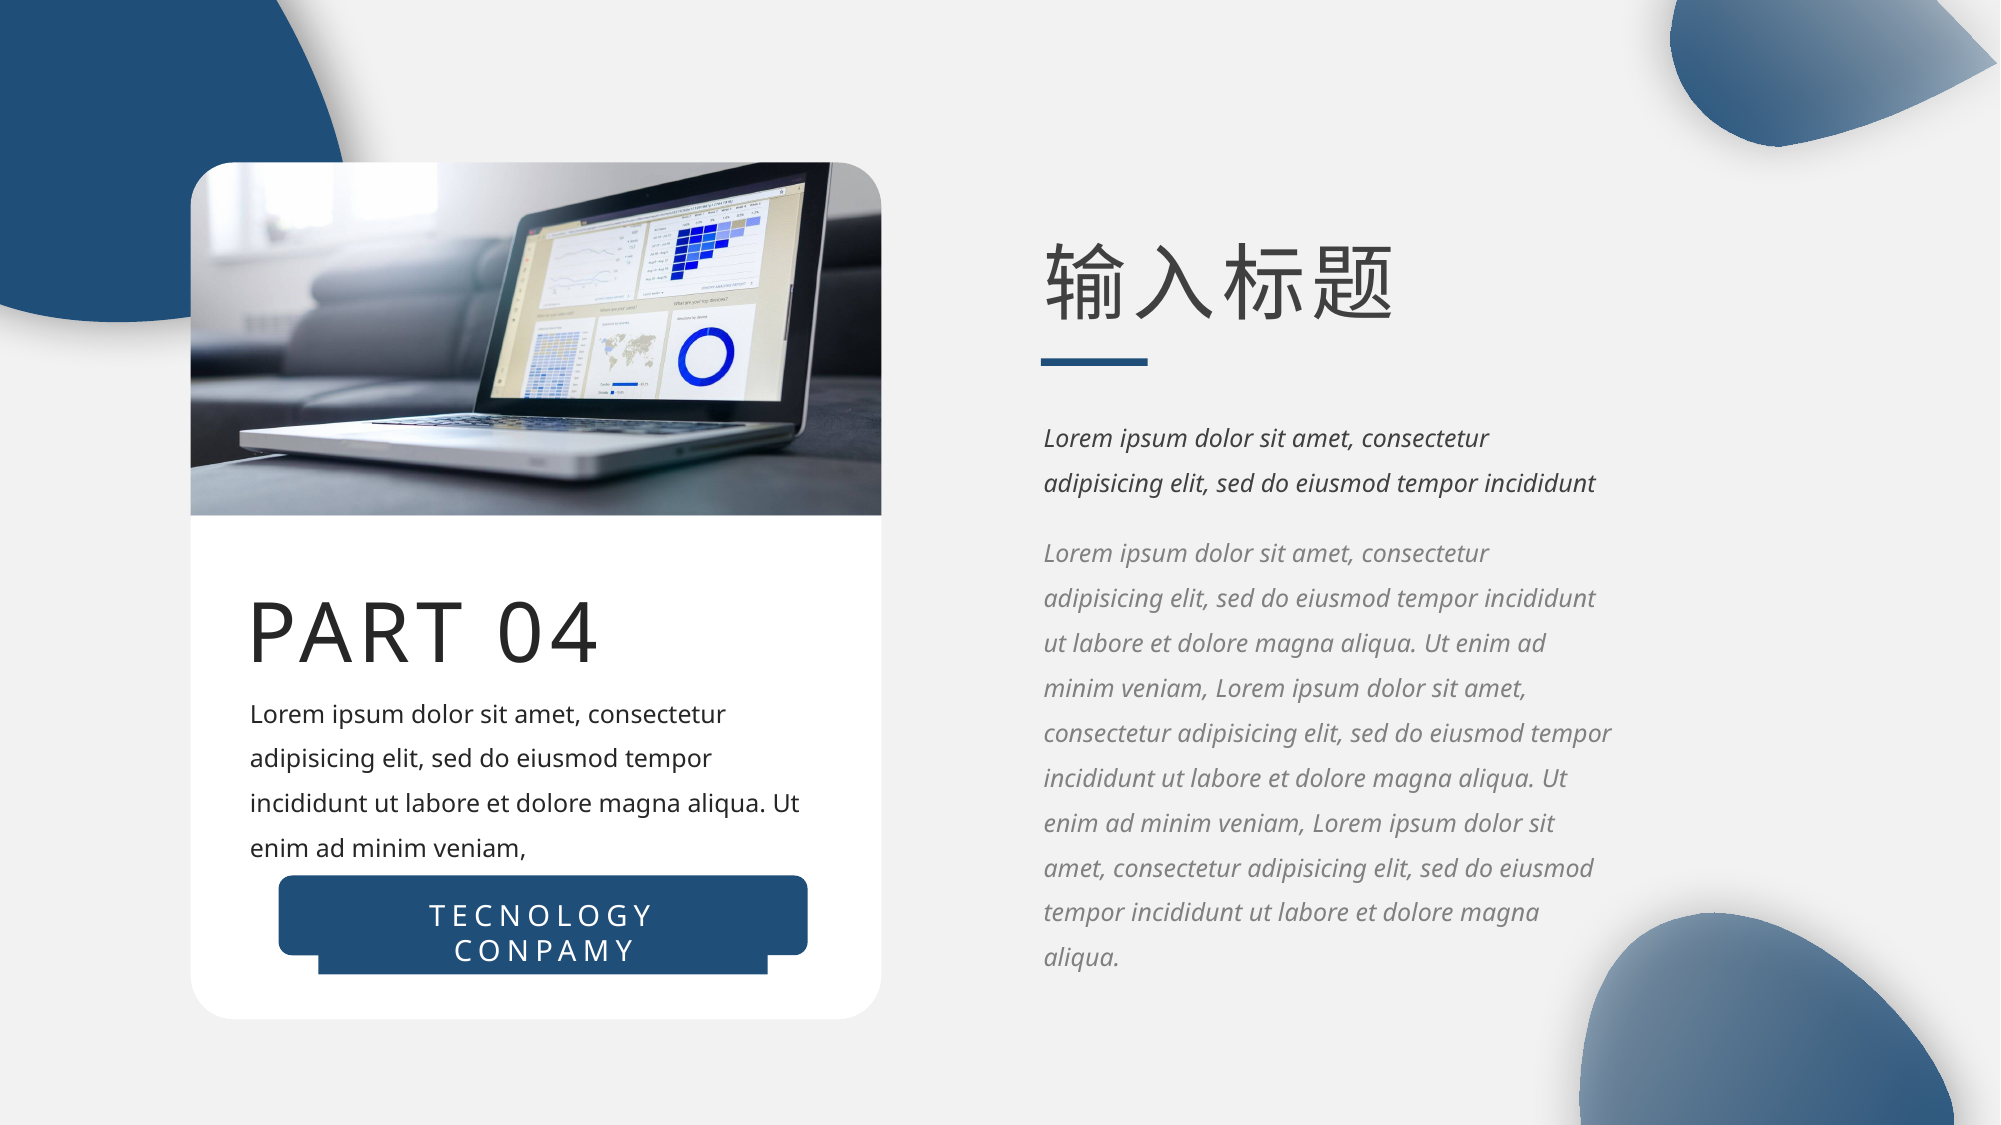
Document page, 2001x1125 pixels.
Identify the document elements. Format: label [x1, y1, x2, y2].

text_box [1578, 911, 1955, 1125]
text_box [190, 162, 882, 1020]
text_box [0, 0, 344, 324]
text_box [1028, 222, 1630, 940]
text_box [1669, 0, 1999, 148]
